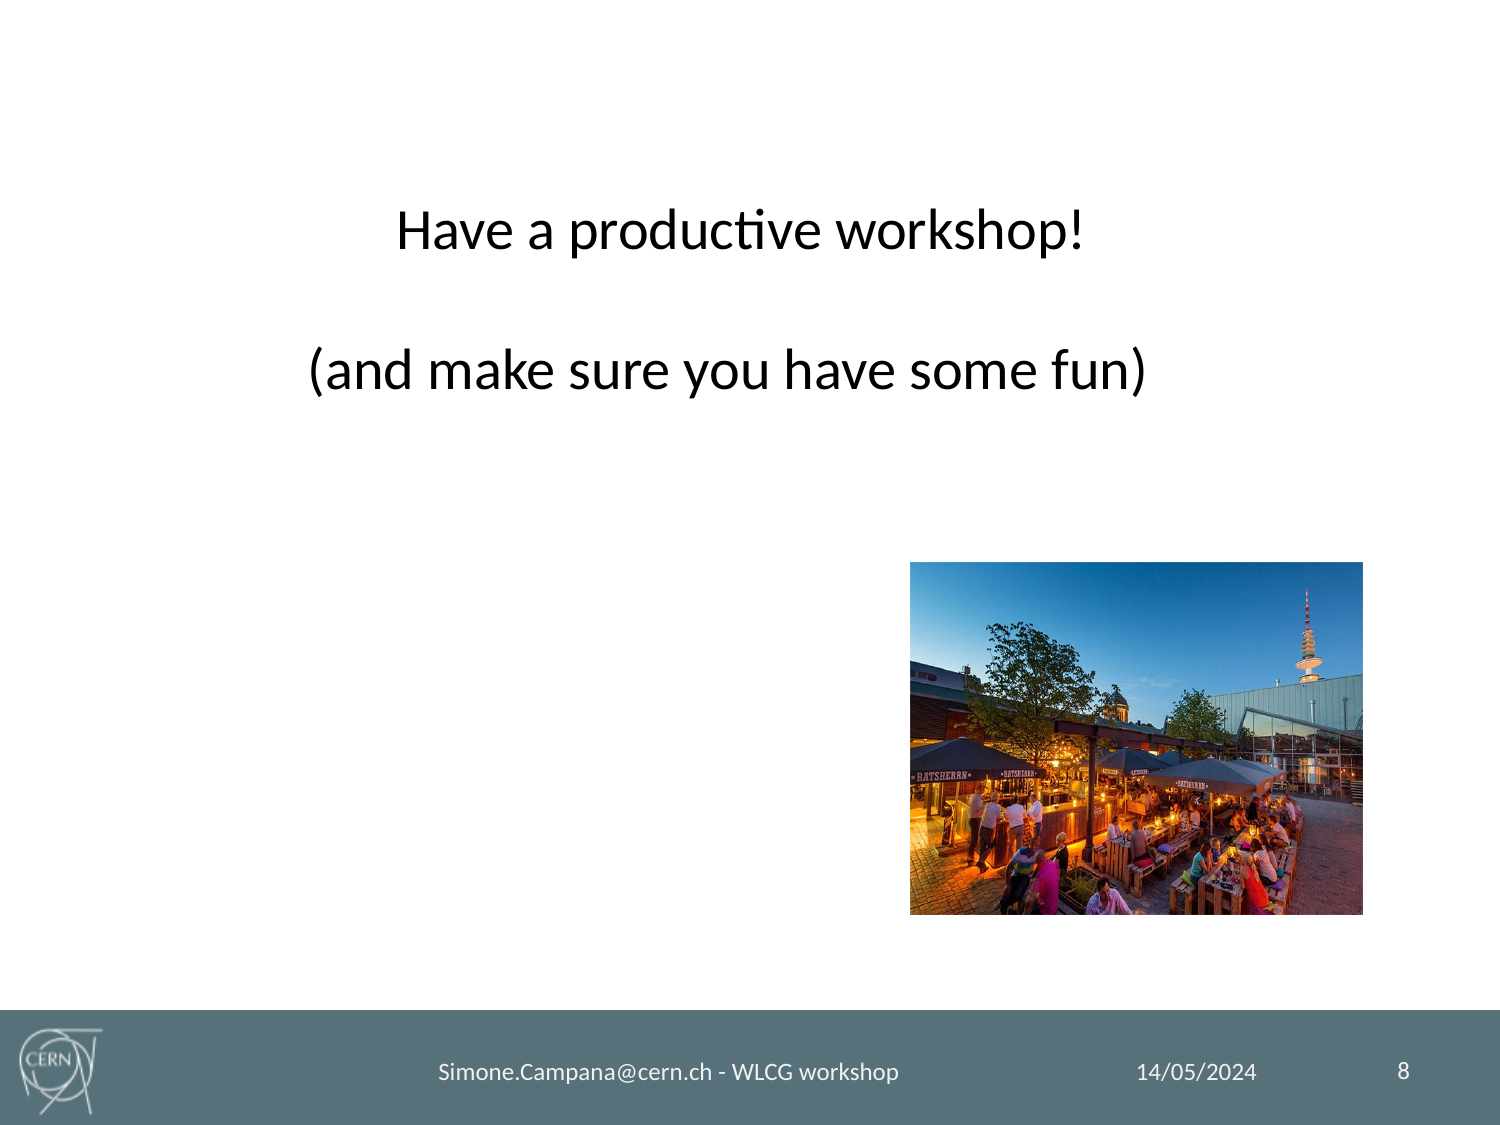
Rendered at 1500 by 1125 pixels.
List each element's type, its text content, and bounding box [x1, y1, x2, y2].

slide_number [1036, 1040, 1273, 1101]
footer Simone.Campana@cern.ch - WLCG workshop [322, 1040, 1017, 1101]
text_box Have a productive workshop! (and make sure you have some fun) [182, 183, 1300, 409]
picture [909, 562, 1363, 915]
slide_number 8 [1299, 1039, 1425, 1100]
